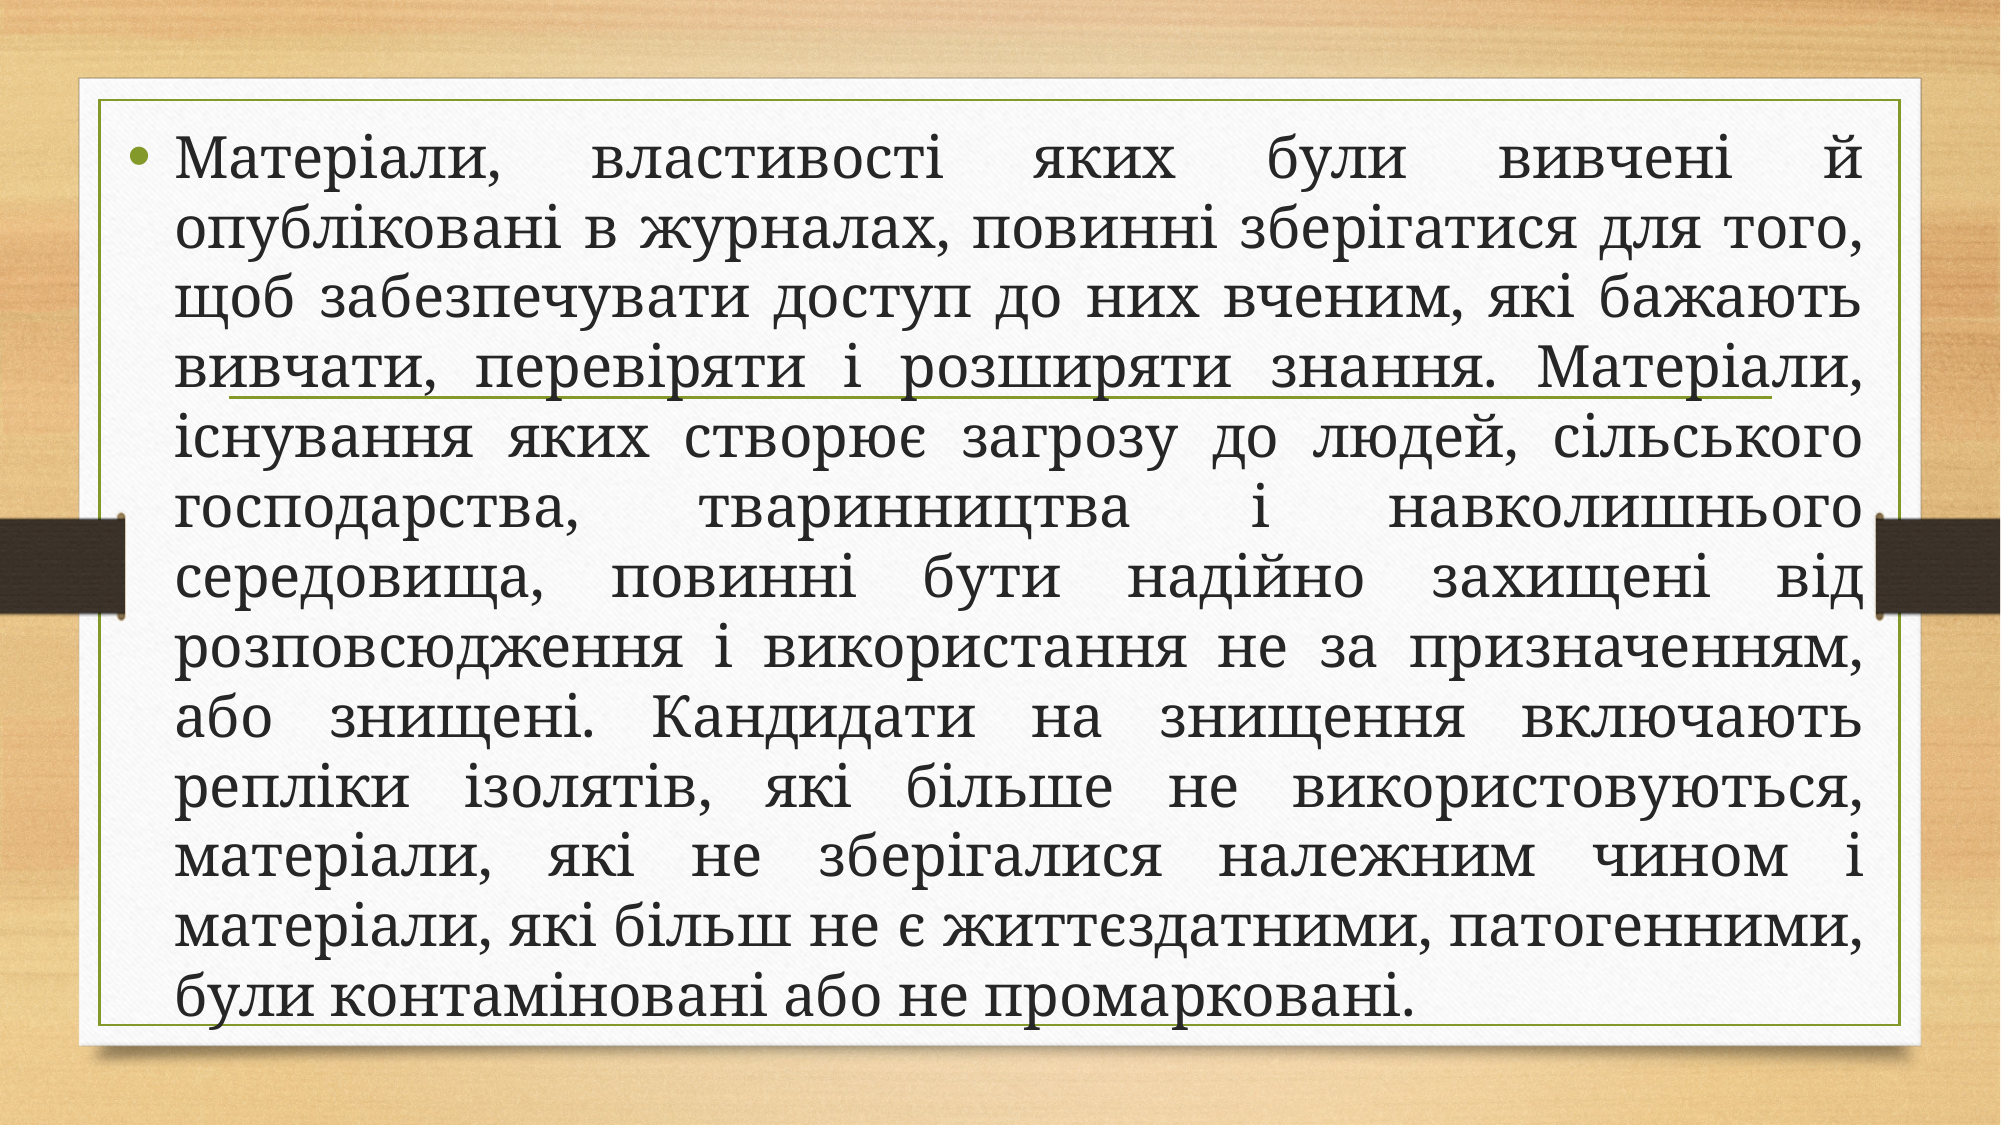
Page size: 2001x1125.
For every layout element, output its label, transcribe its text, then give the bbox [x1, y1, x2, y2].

list Матеріали, властивості яких були вивчені й опубліковані в журналах, повинні зберігатися для того, щоб забезпечувати доступ до них вченим, які бажають вивчати, перевіряти і розширяти знання. Матеріали, існування яких створює загрозу до людей, сільського господарства, тваринництва і навколишнього середовища, повинні бути надійно захищені від розповсюдження і використання не за призначенням, або знищені. Кандидати на знищення включають репліки ізолятів, які більше не використовуються, матеріали, які не зберігалися належним чином і матеріали, які більш не є життєздатними, патогенними, були контаміновані або не промарковані. [112, 112, 1880, 1073]
picture [0, 0, 2001, 1125]
